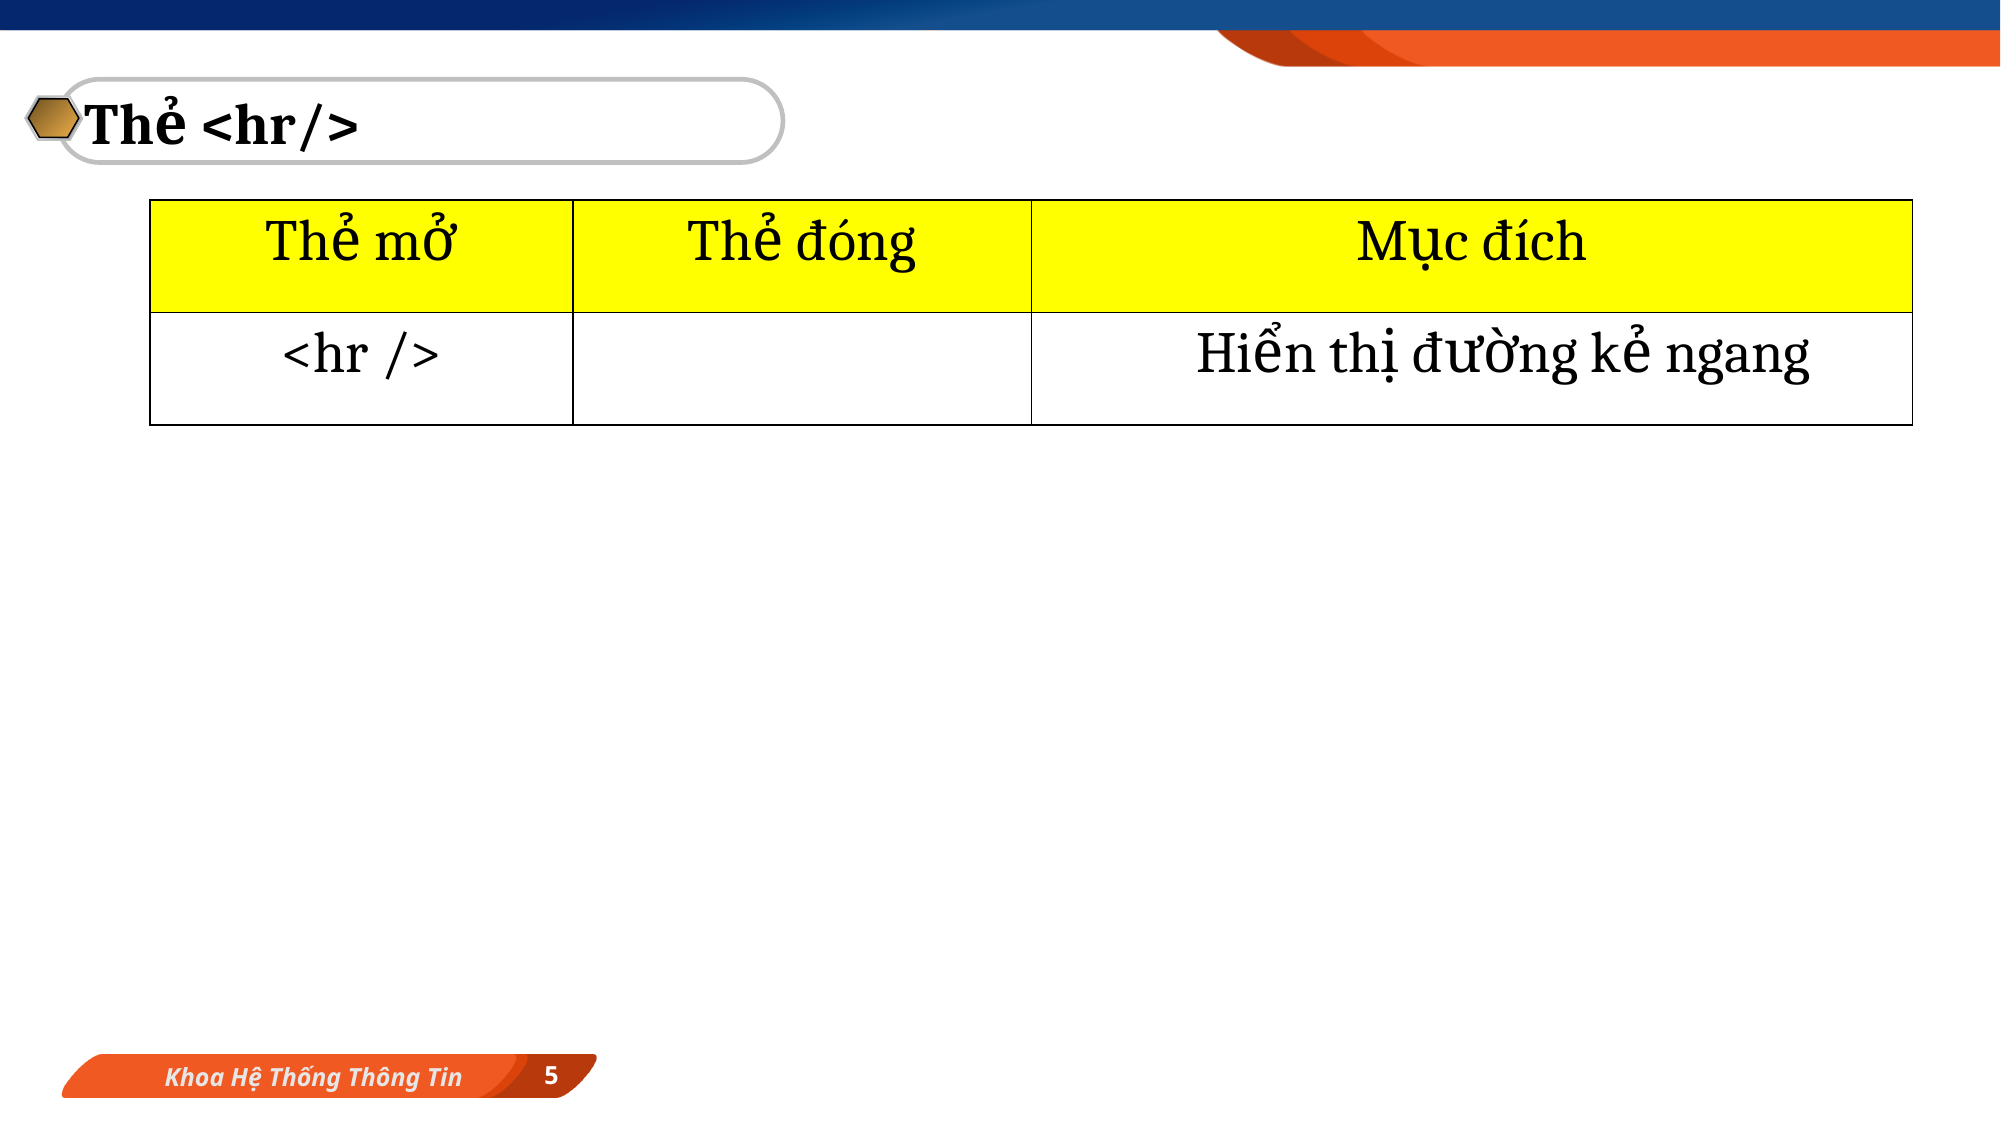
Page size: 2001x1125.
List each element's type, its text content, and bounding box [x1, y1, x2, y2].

table_header Mục đích [1032, 201, 1912, 312]
picture [0, 0, 2001, 71]
table_cell [574, 313, 1031, 424]
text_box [24, 78, 784, 163]
table_header Thẻ đóng [574, 201, 1031, 312]
table_cell Hiển thị đường kẻ ngang [1032, 313, 1912, 424]
table_header Thẻ mở [151, 201, 572, 312]
picture [34, 1017, 624, 1125]
slide_number 5 [508, 1046, 574, 1106]
table_cell <hr /> [151, 313, 572, 424]
footer Khoa Hệ Thống Thông Tin [119, 1054, 508, 1098]
